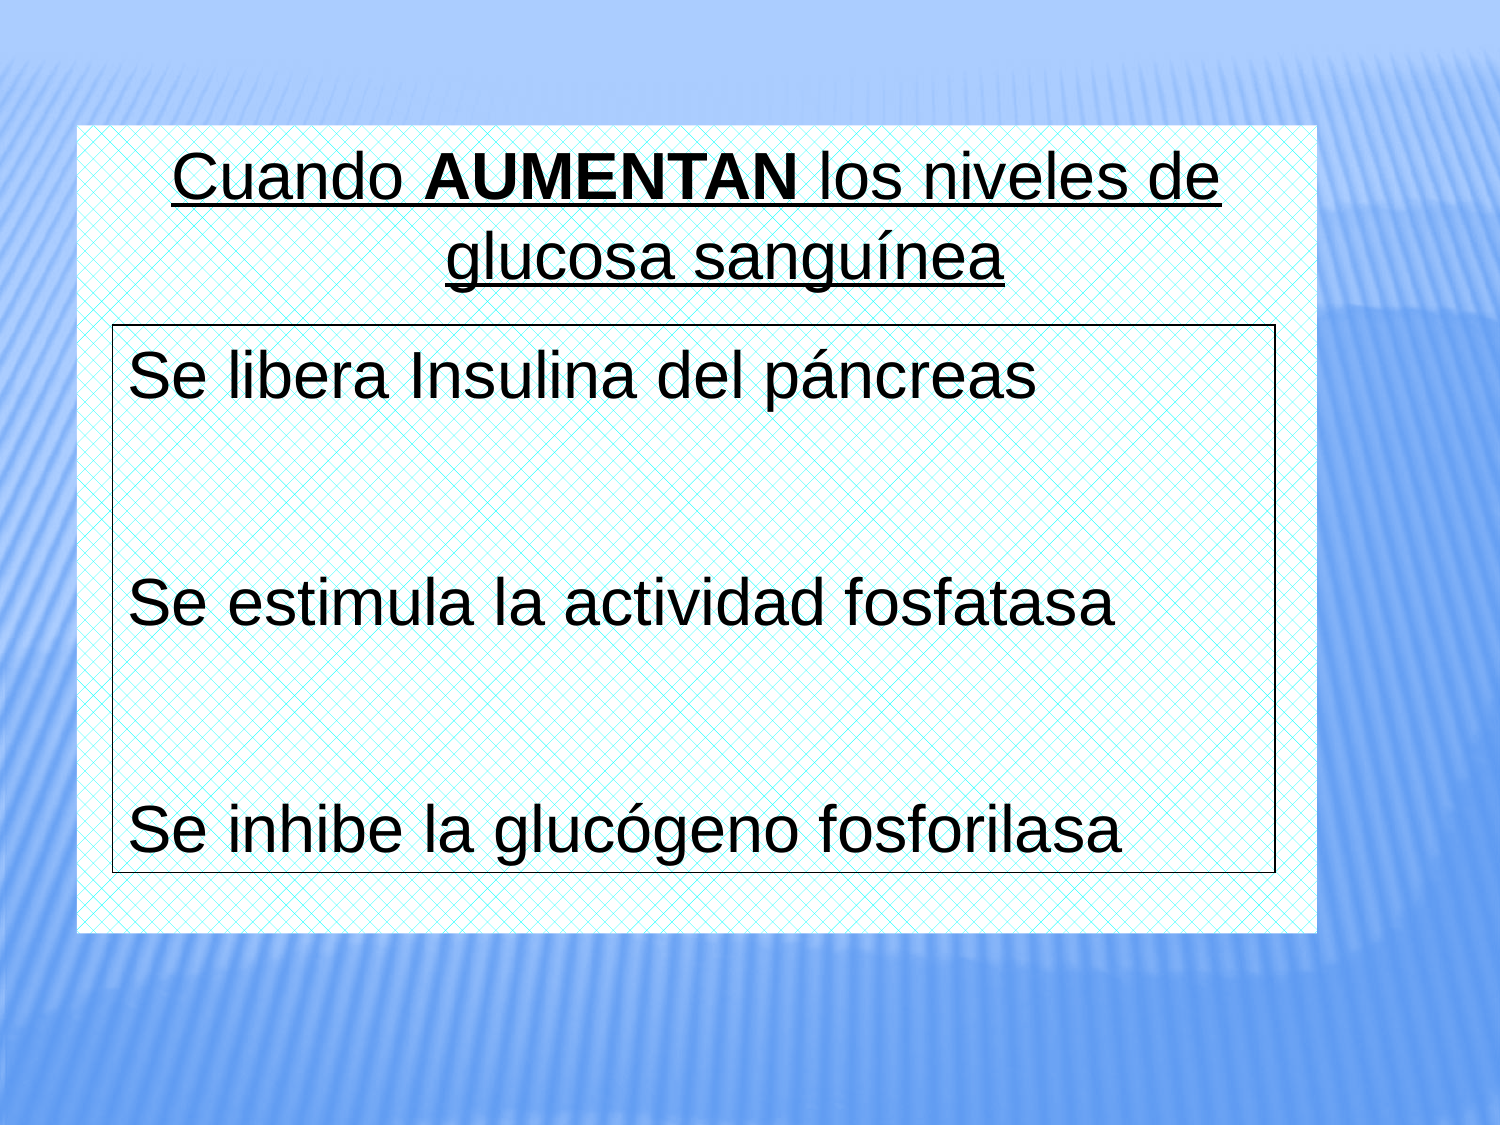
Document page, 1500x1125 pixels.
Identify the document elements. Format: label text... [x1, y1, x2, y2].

text_box Se libera Insulina del páncreas Se estimula la actividad fosfatasa Se inhibe la glucógeno fosforilasa [112, 324, 1275, 873]
text_box Cuando AUMENTAN los niveles de glucosa sanguínea [76, 125, 1317, 934]
